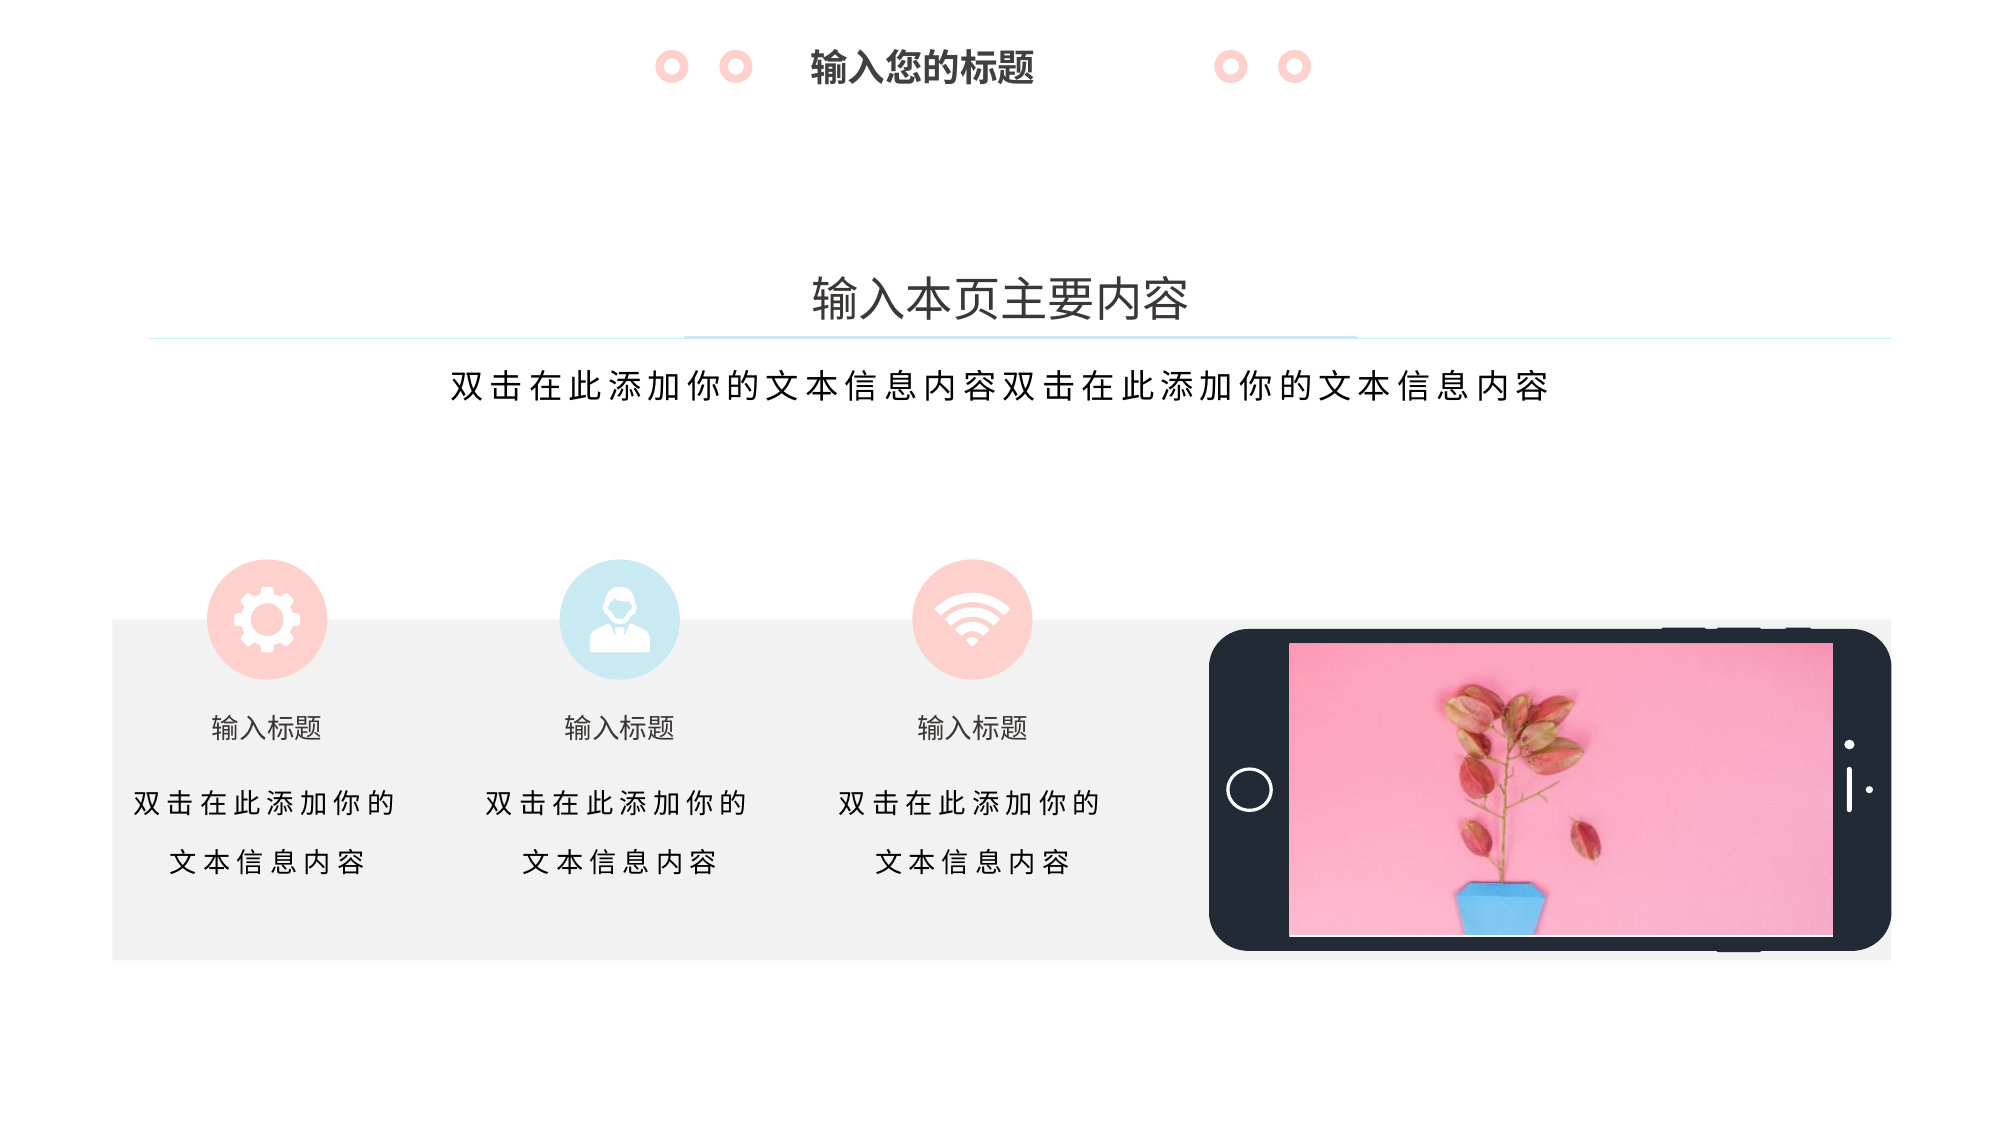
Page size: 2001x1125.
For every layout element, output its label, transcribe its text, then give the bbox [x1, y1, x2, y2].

text_box [111, 619, 1892, 961]
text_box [817, 698, 1128, 888]
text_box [1208, 627, 1892, 953]
text_box 双击在此添加你的文本信息内容双击在此添加你的文本信息内容 [112, 337, 1889, 456]
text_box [559, 559, 680, 680]
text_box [655, 36, 1312, 97]
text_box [112, 698, 423, 888]
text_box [912, 559, 1033, 680]
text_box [206, 559, 328, 680]
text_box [464, 698, 775, 888]
text_box 输入本页主要内容 [112, 254, 1889, 337]
